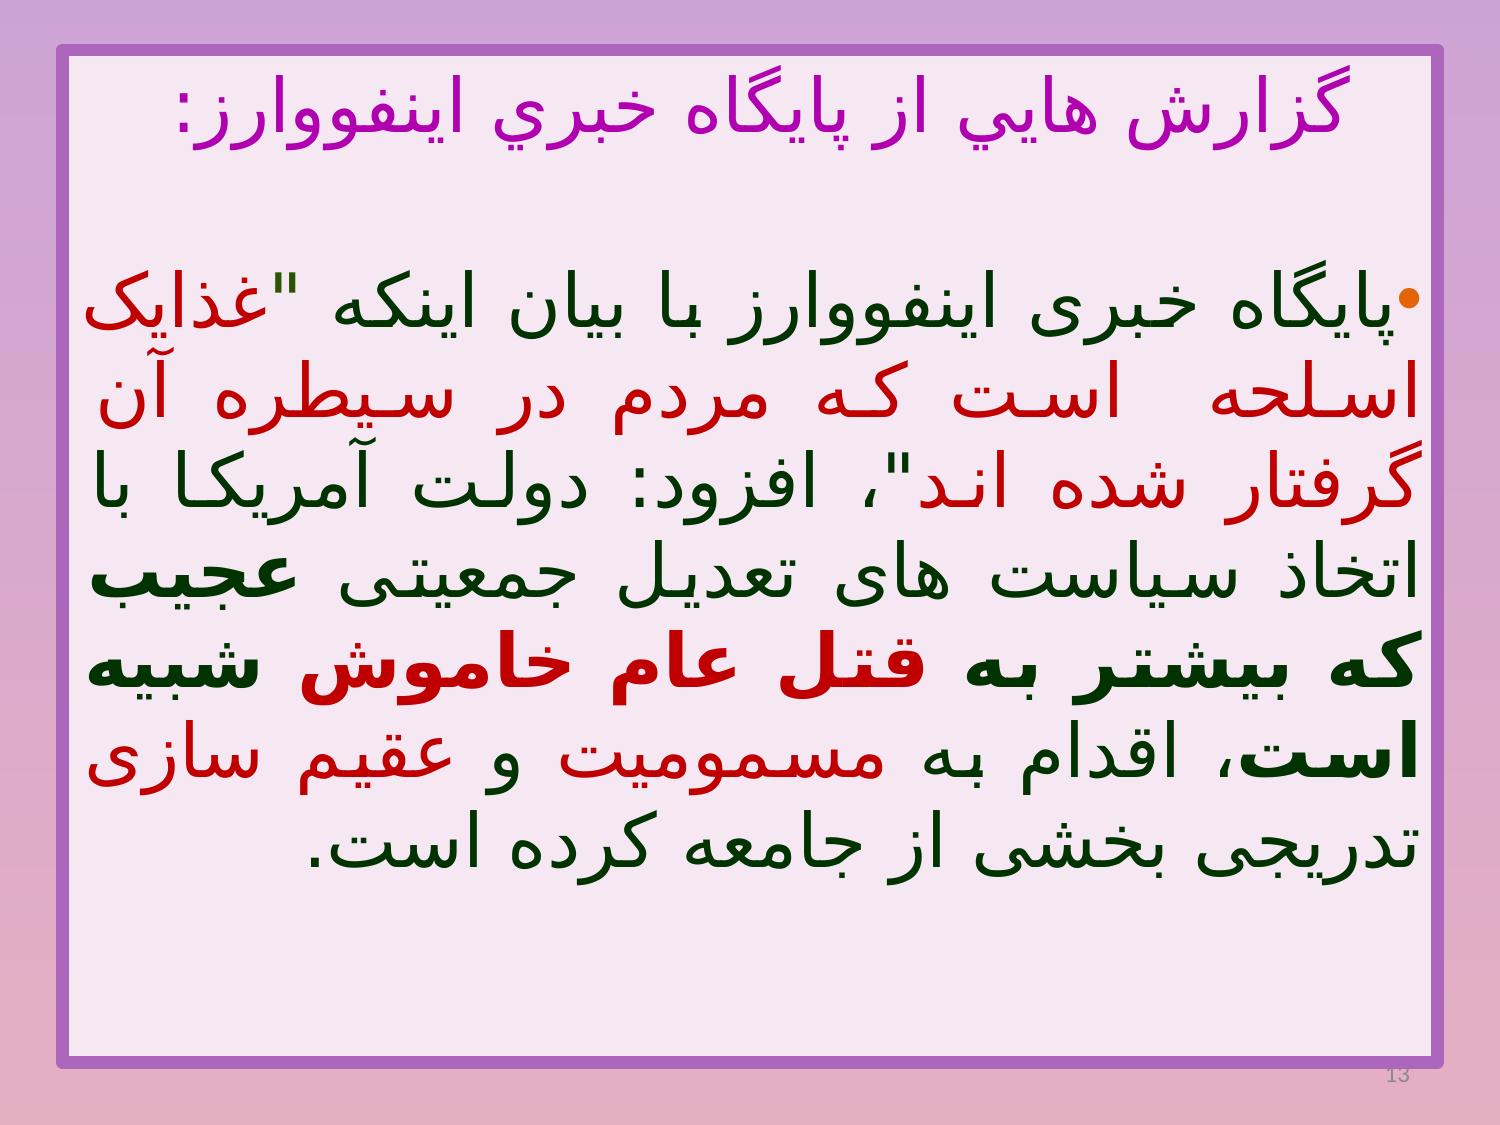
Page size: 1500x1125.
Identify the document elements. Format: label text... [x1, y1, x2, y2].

list گزارش هايي از پايگاه خبري اينفووارز: پايگاه خبری اينفووارز با بيان اينکه "غذايک اسلحه است که مردم در سيطره آن گرفتار شده اند"، افزود: دولت آمريکا با اتخاذ سياست های تعديل جمعيتی عجيب که بيشتر به قتل عام خاموش شبيه است، اقدام به مسموميت و عقيم سازی تدريجی بخشی از جامعه کرده است. [60, 48, 1439, 1065]
slide_number 13 [1074, 1042, 1425, 1103]
